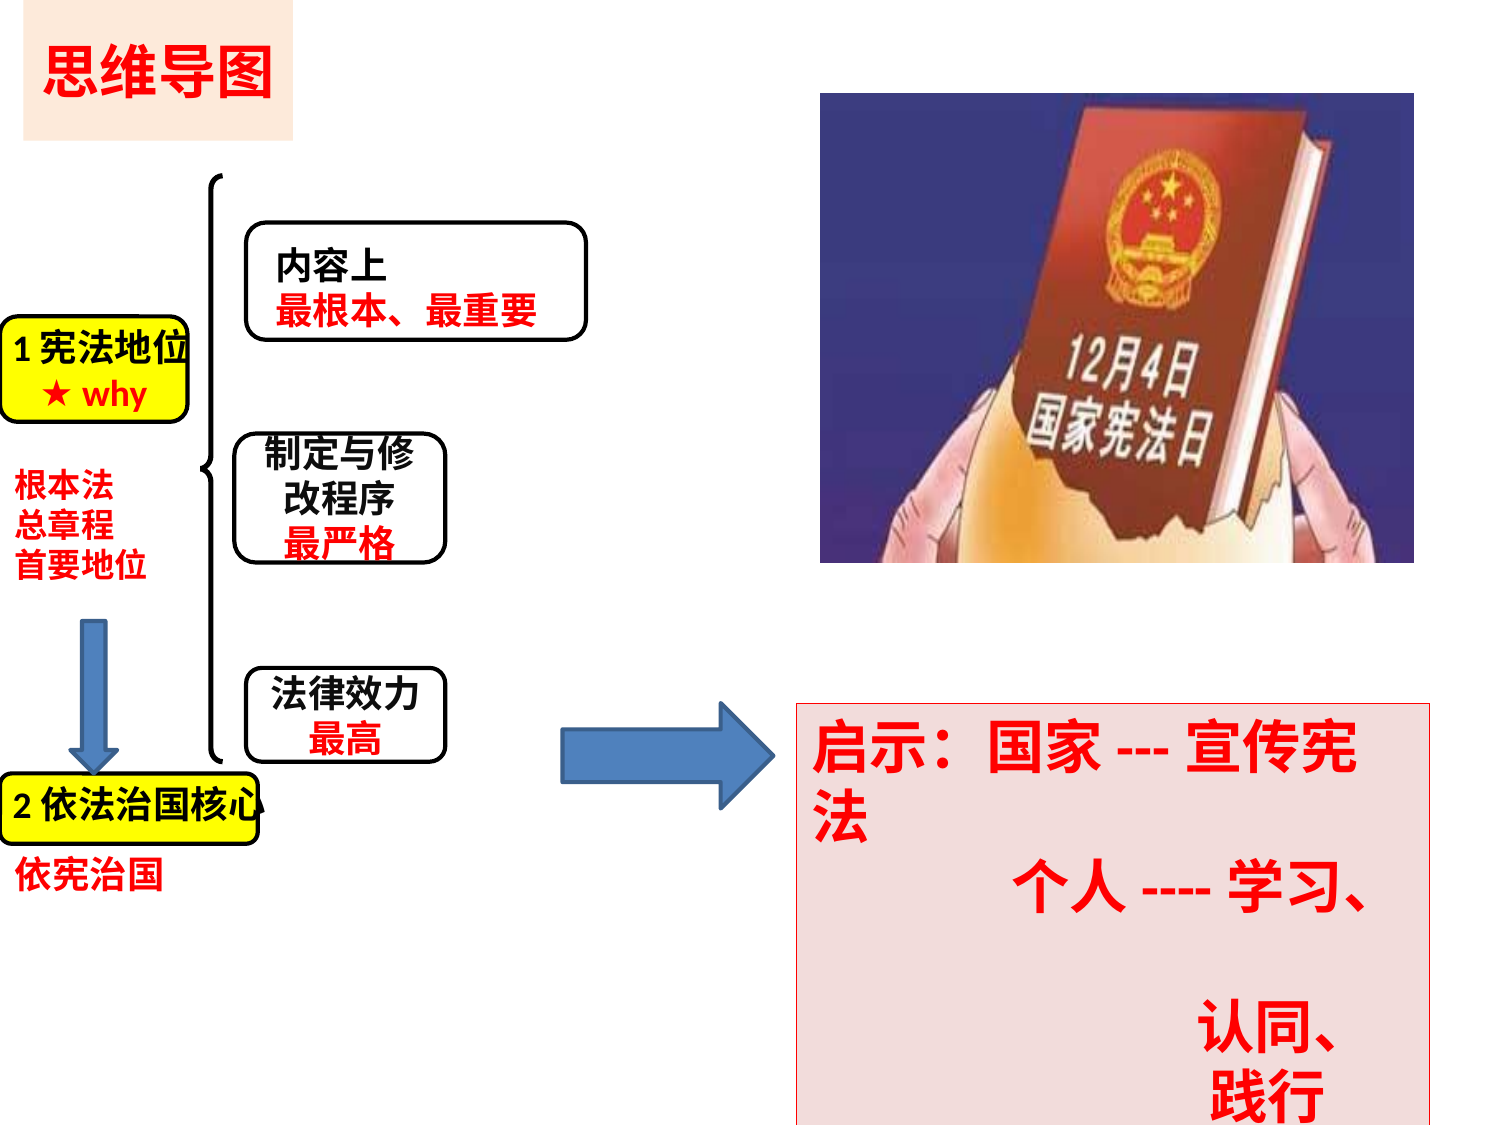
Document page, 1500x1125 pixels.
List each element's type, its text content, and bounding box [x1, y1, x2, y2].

text_box 法律效力 最高 [243, 665, 448, 764]
title 思维导图 [23, 0, 293, 141]
text_box 制定与修改程序 最严格 [232, 431, 448, 565]
text_box [0, 834, 260, 846]
text_box 依宪治国 [0, 843, 200, 904]
text_box 启示：国家---宣传宪法 个人----学习、 认同、 践行 [796, 703, 1430, 1125]
text_box ★ why [0, 377, 190, 424]
picture [820, 93, 1414, 563]
text_box [560, 701, 776, 811]
text_box 2依法治国核心 [0, 773, 281, 834]
text_box [68, 618, 120, 773]
text_box 根本法 总章程 首要地位 [0, 456, 200, 592]
text_box 1宪法地位 [0, 316, 205, 377]
text_box [200, 175, 223, 762]
text_box [243, 220, 589, 342]
text_box 内容上 最根本、最重要 [260, 234, 553, 385]
